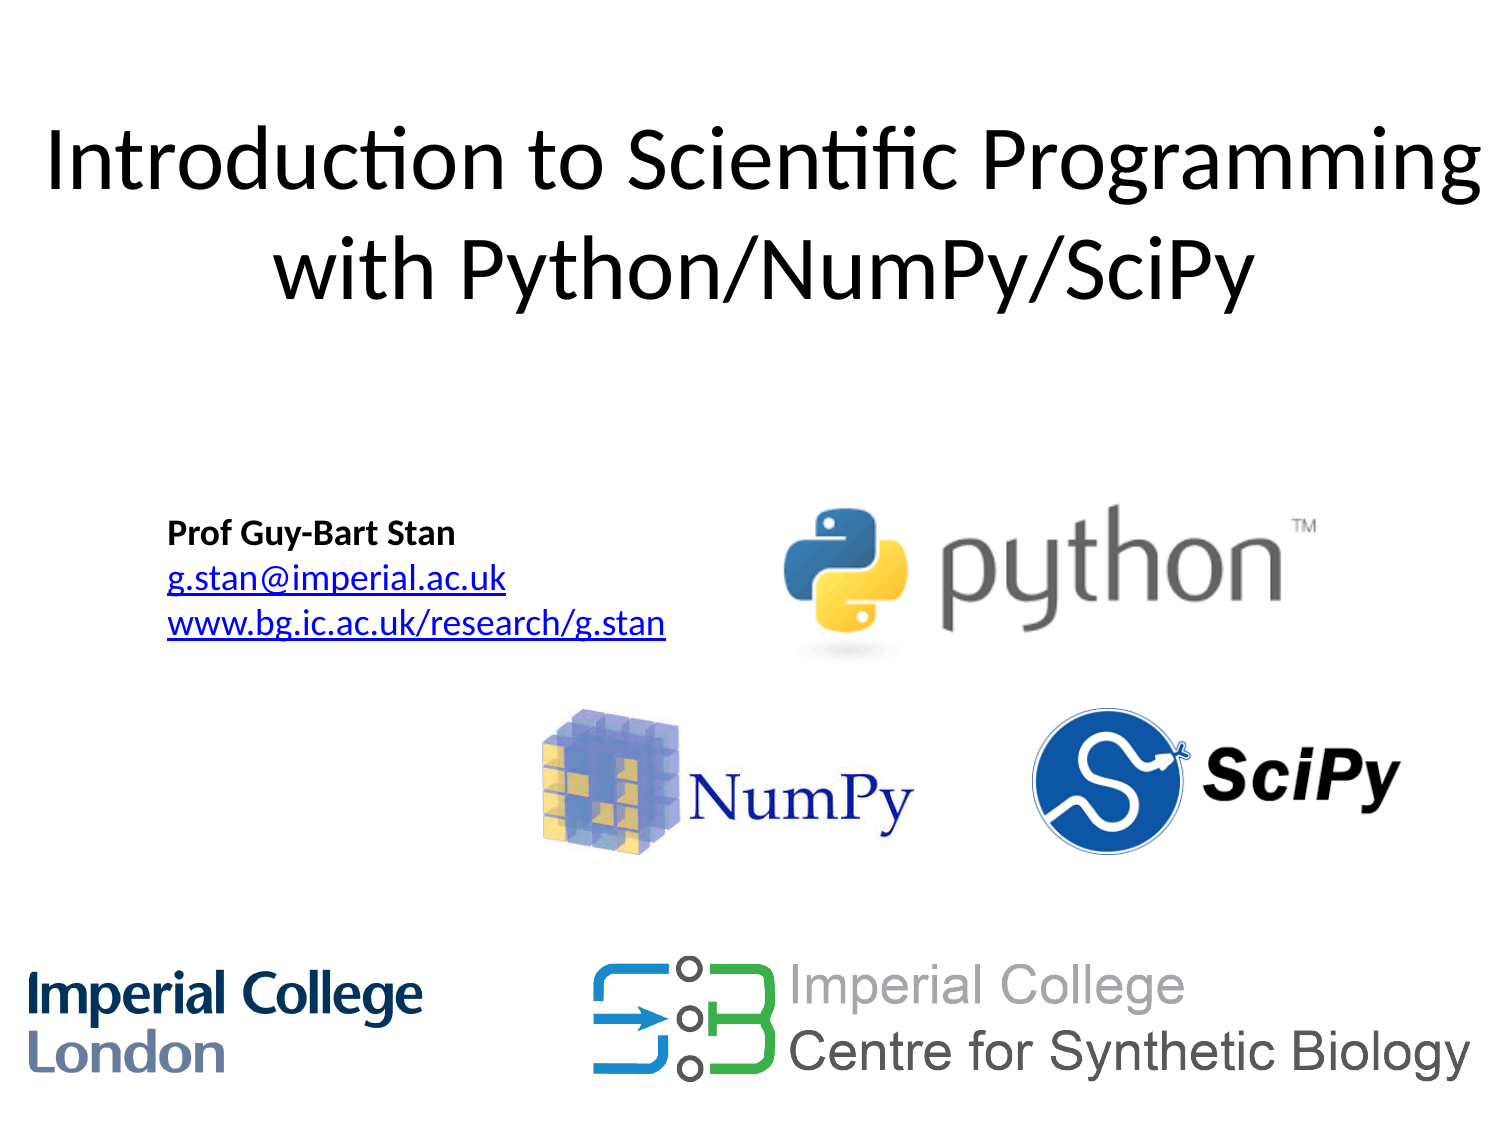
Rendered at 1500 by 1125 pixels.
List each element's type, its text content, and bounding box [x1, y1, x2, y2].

picture [1031, 708, 1404, 855]
text_box Prof Guy-Bart Stan g.stan@imperial.ac.uk www.bg.ic.ac.uk/research/g.stan [158, 499, 675, 652]
picture [593, 955, 1471, 1088]
picture [28, 969, 423, 1074]
text_box Introduction to Scientific Programming with Python/NumPy/SciPy [29, 89, 1500, 327]
picture [696, 472, 1369, 700]
picture [542, 708, 914, 856]
